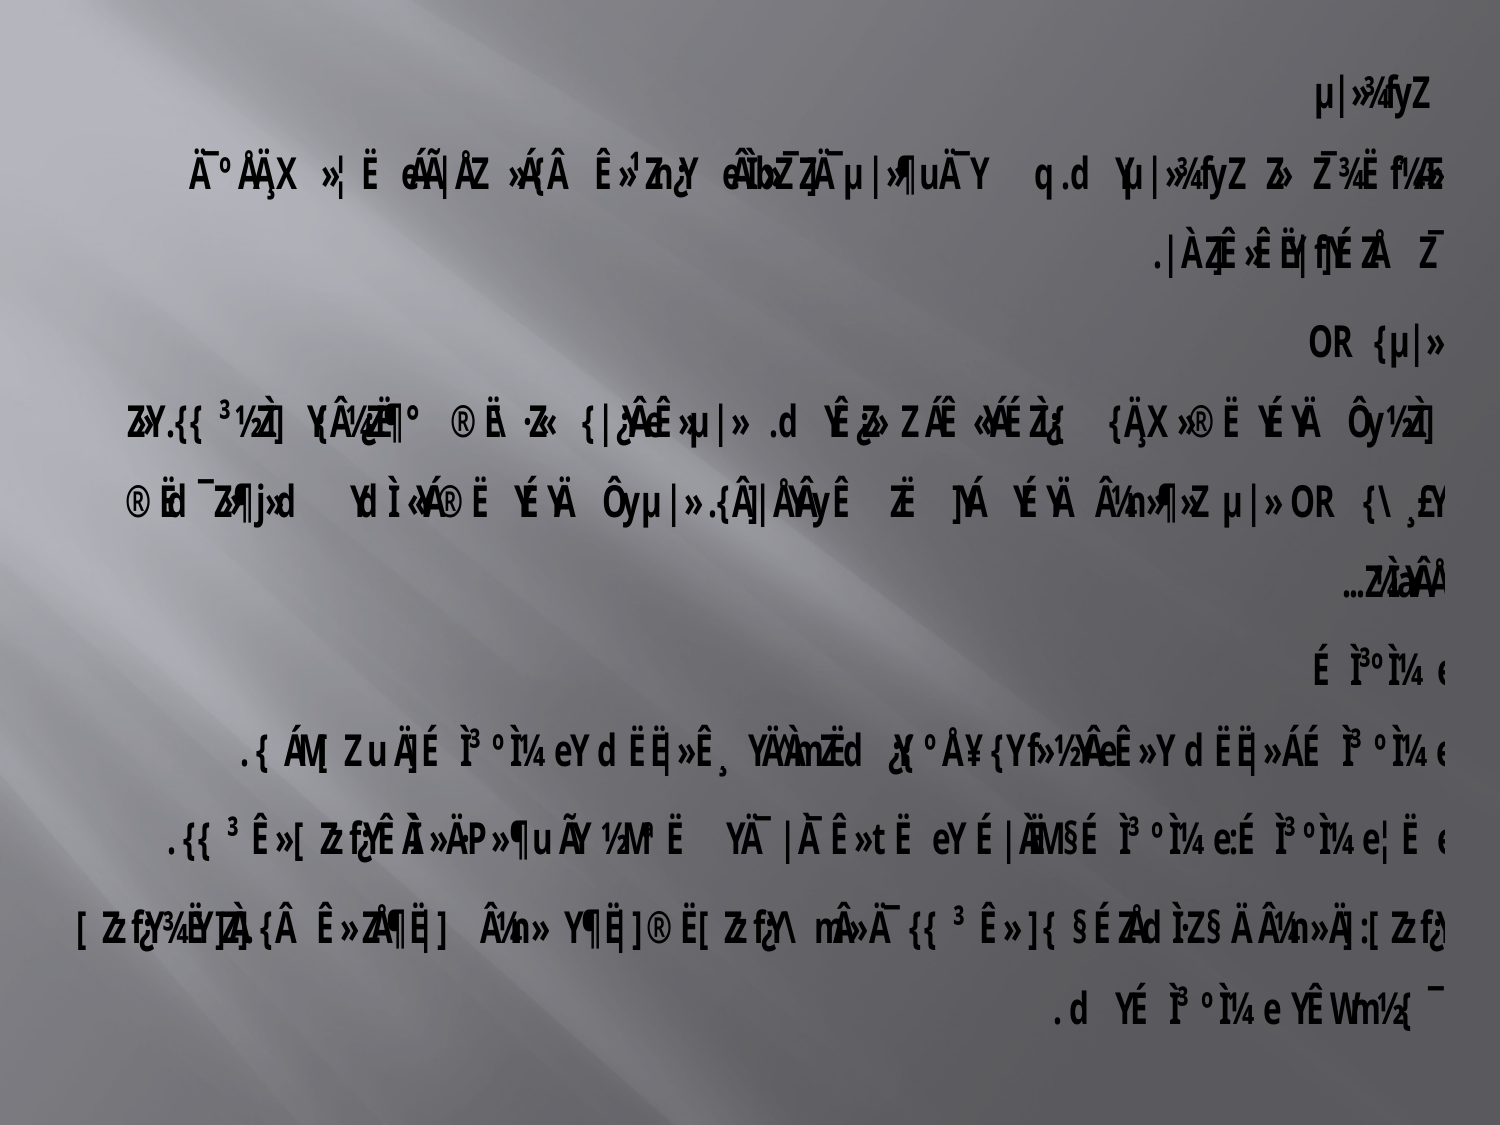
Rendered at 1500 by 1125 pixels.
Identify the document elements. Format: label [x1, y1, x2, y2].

picture [76, 54, 1453, 1059]
